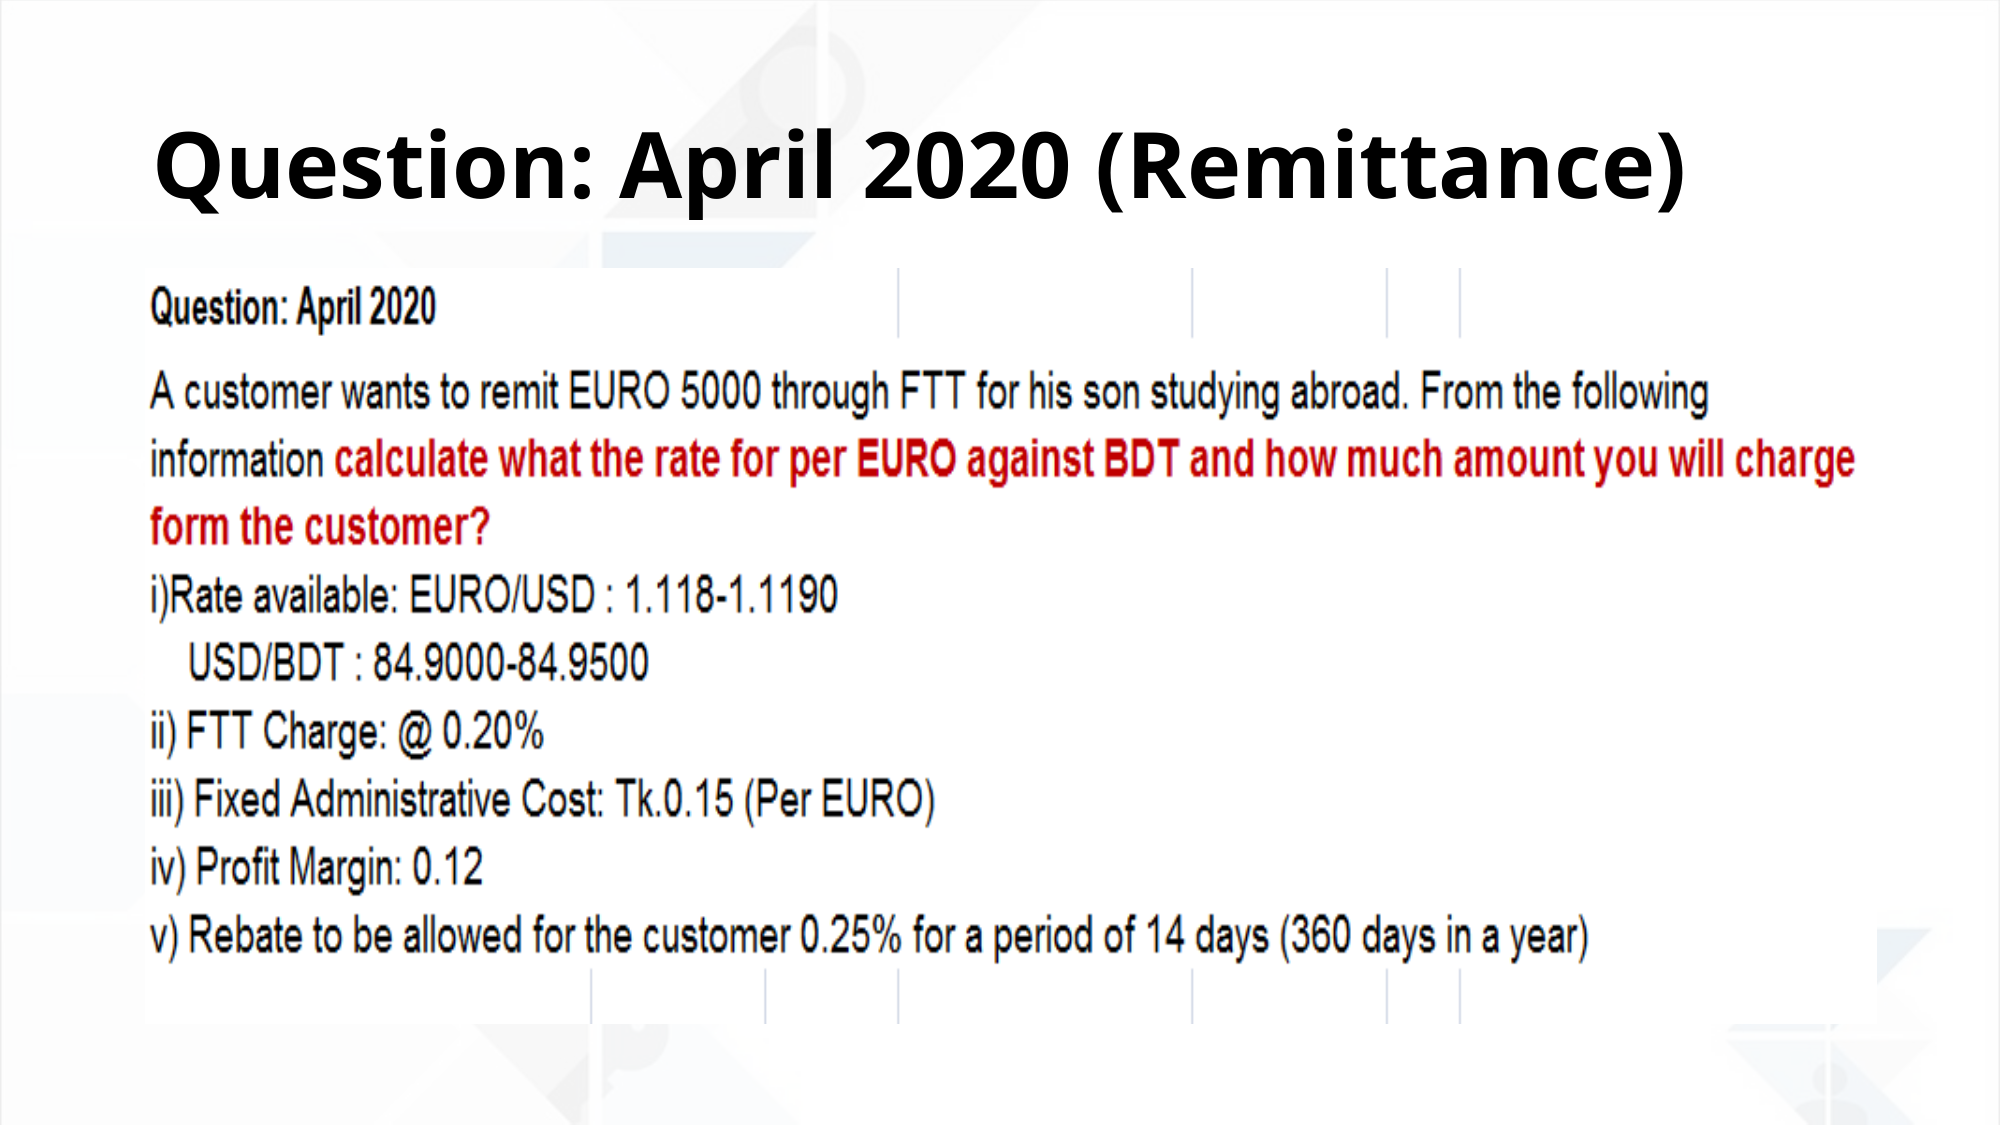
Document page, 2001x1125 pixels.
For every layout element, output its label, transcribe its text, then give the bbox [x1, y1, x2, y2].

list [145, 268, 1877, 1024]
title Question: April 2020 (Remittance) [137, 59, 1863, 278]
